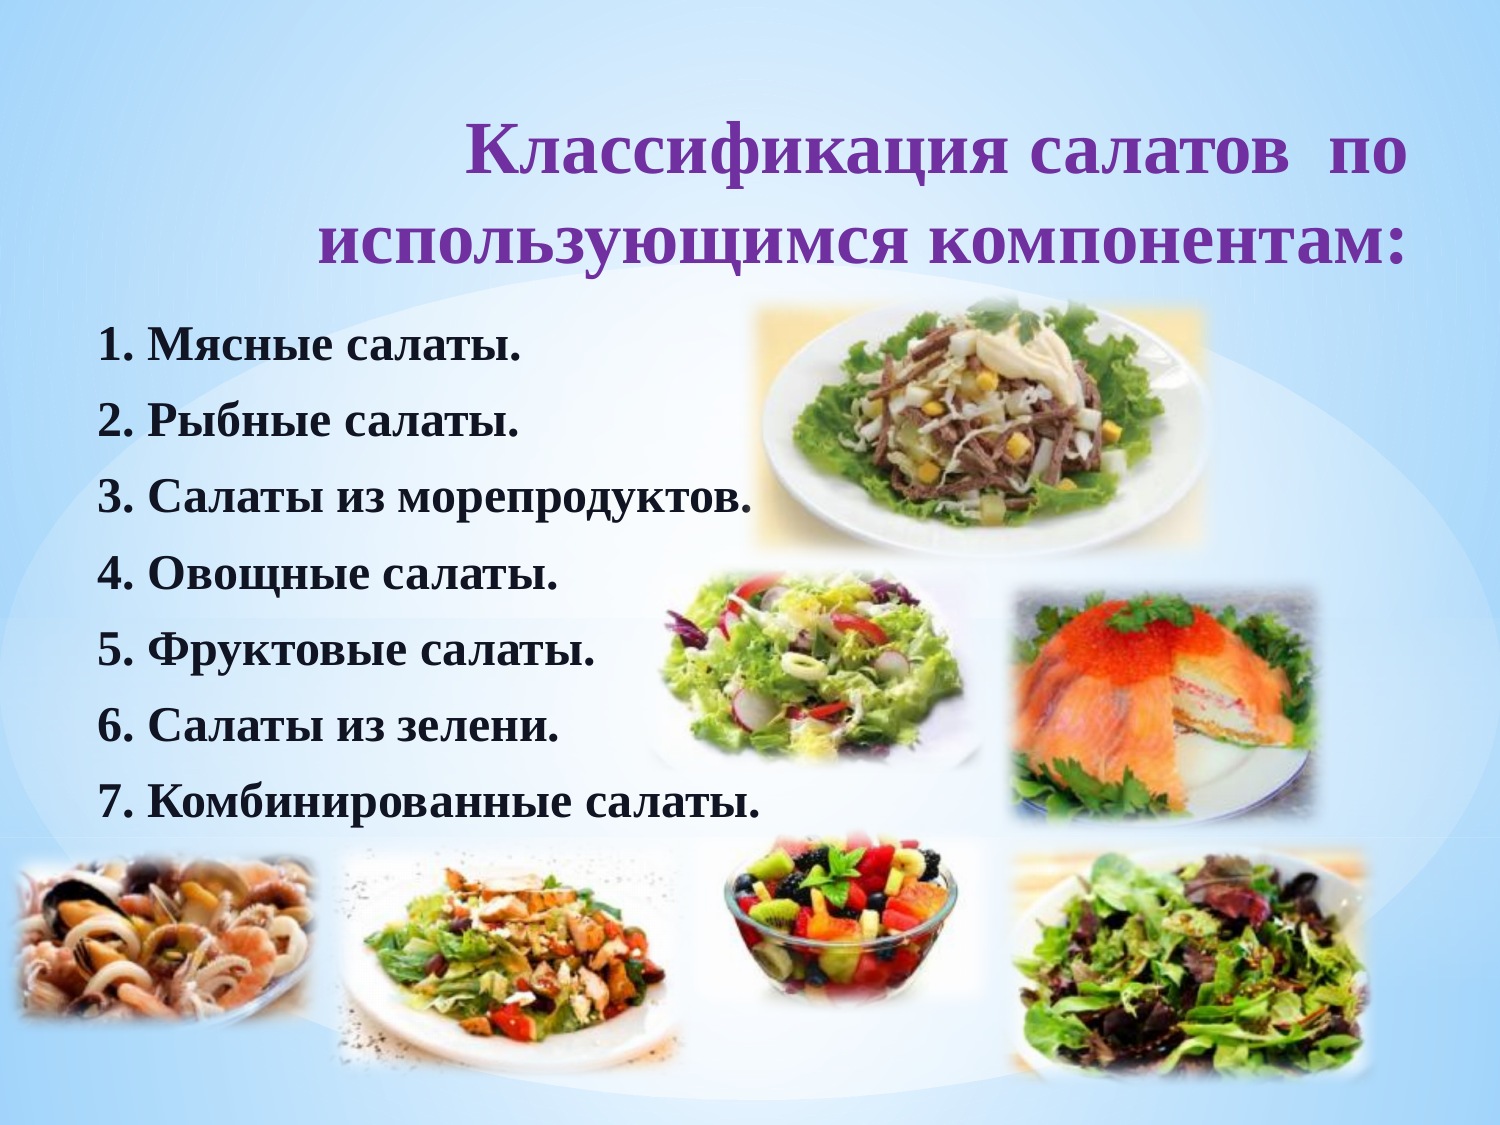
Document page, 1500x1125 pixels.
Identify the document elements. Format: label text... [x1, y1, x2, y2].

title Классификация салатов по использующимся компонентам: [75, 91, 1425, 231]
list 1. Мясные салаты. 2. Рыбные салаты. 3. Салаты из морепродуктов. 4. Овощные салаты. 5. Фруктовые салаты. 6. Салаты из зелени. 7. Комбинированные салаты. [75, 231, 1425, 1005]
picture [643, 290, 1222, 774]
picture [4, 573, 1381, 1089]
